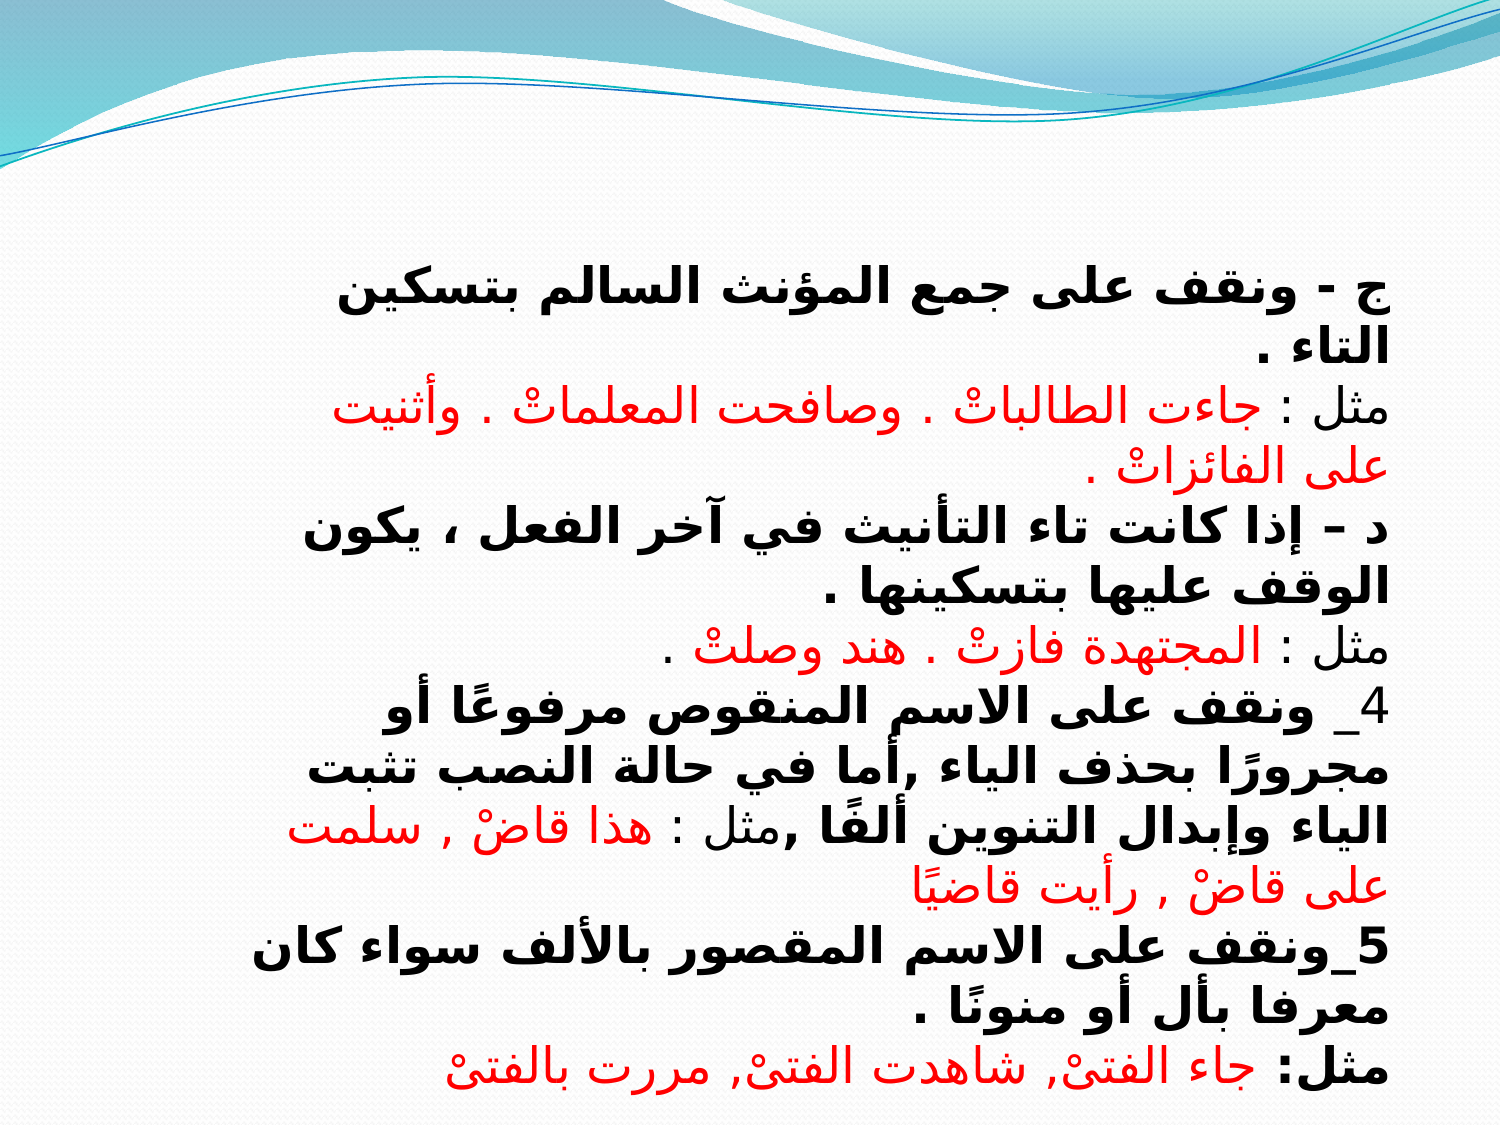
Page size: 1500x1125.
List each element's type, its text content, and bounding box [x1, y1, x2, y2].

text_box ج - ونقف على جمع المؤنث السالم بتسكين التاء . مثل : جاءت الطالباتْ . وصافحت المعلماتْ . وأثنيت على الفائزاتْ . د – إذا كانت تاء التأنيث في آخر الفعل ، يكون الوقف عليها بتسكينها . مثل : المجتهدة فازتْ . هند وصلتْ . 4_ ونقف على الاسم المنقوص مرفوعًا أو مجرورًا بحذف الياء ,أما في حالة النصب تثبت الياء وإبدال التنوين ألفًا ,مثل : هذا قاضْ , سلمت على قاضْ , رأيت قاضيًا 5_ونقف على الاسم المقصور بالألف سواء كان معرفا بأل أو منونًا . مثل: جاء الفتىْ, شاهدت الفتىْ, مررت بالفتىْ [222, 246, 1407, 1125]
